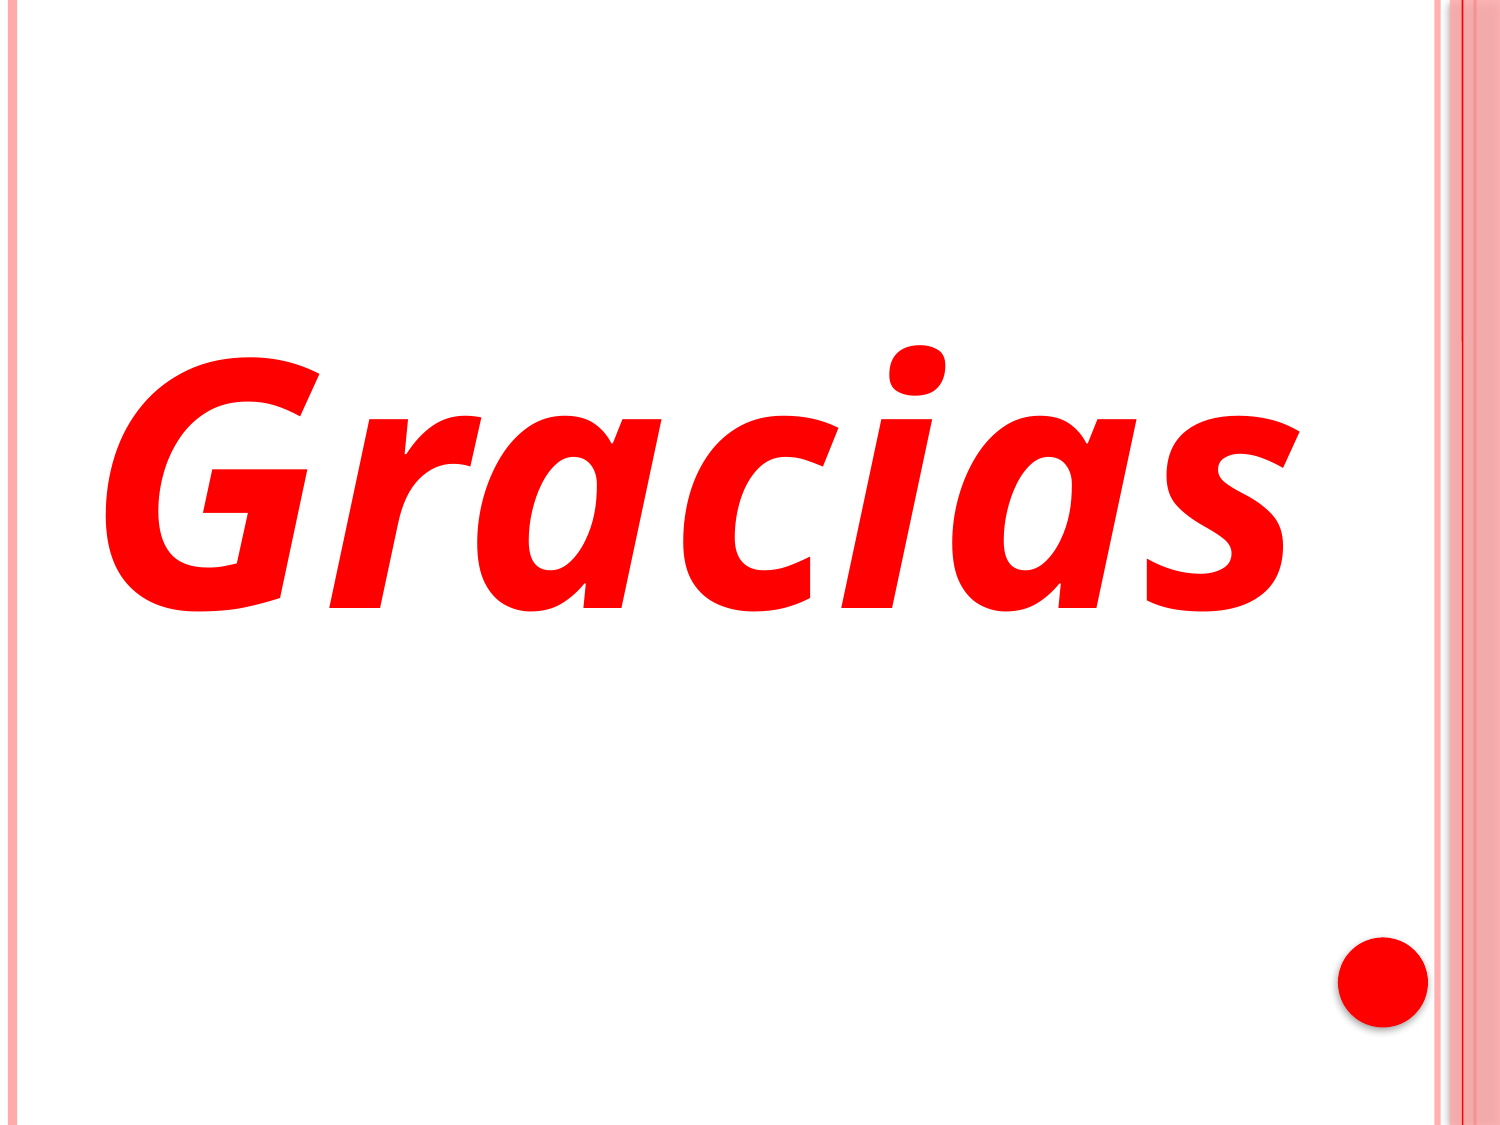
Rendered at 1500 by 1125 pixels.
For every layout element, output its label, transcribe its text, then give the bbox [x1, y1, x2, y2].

list Gracias [17, 255, 1450, 764]
